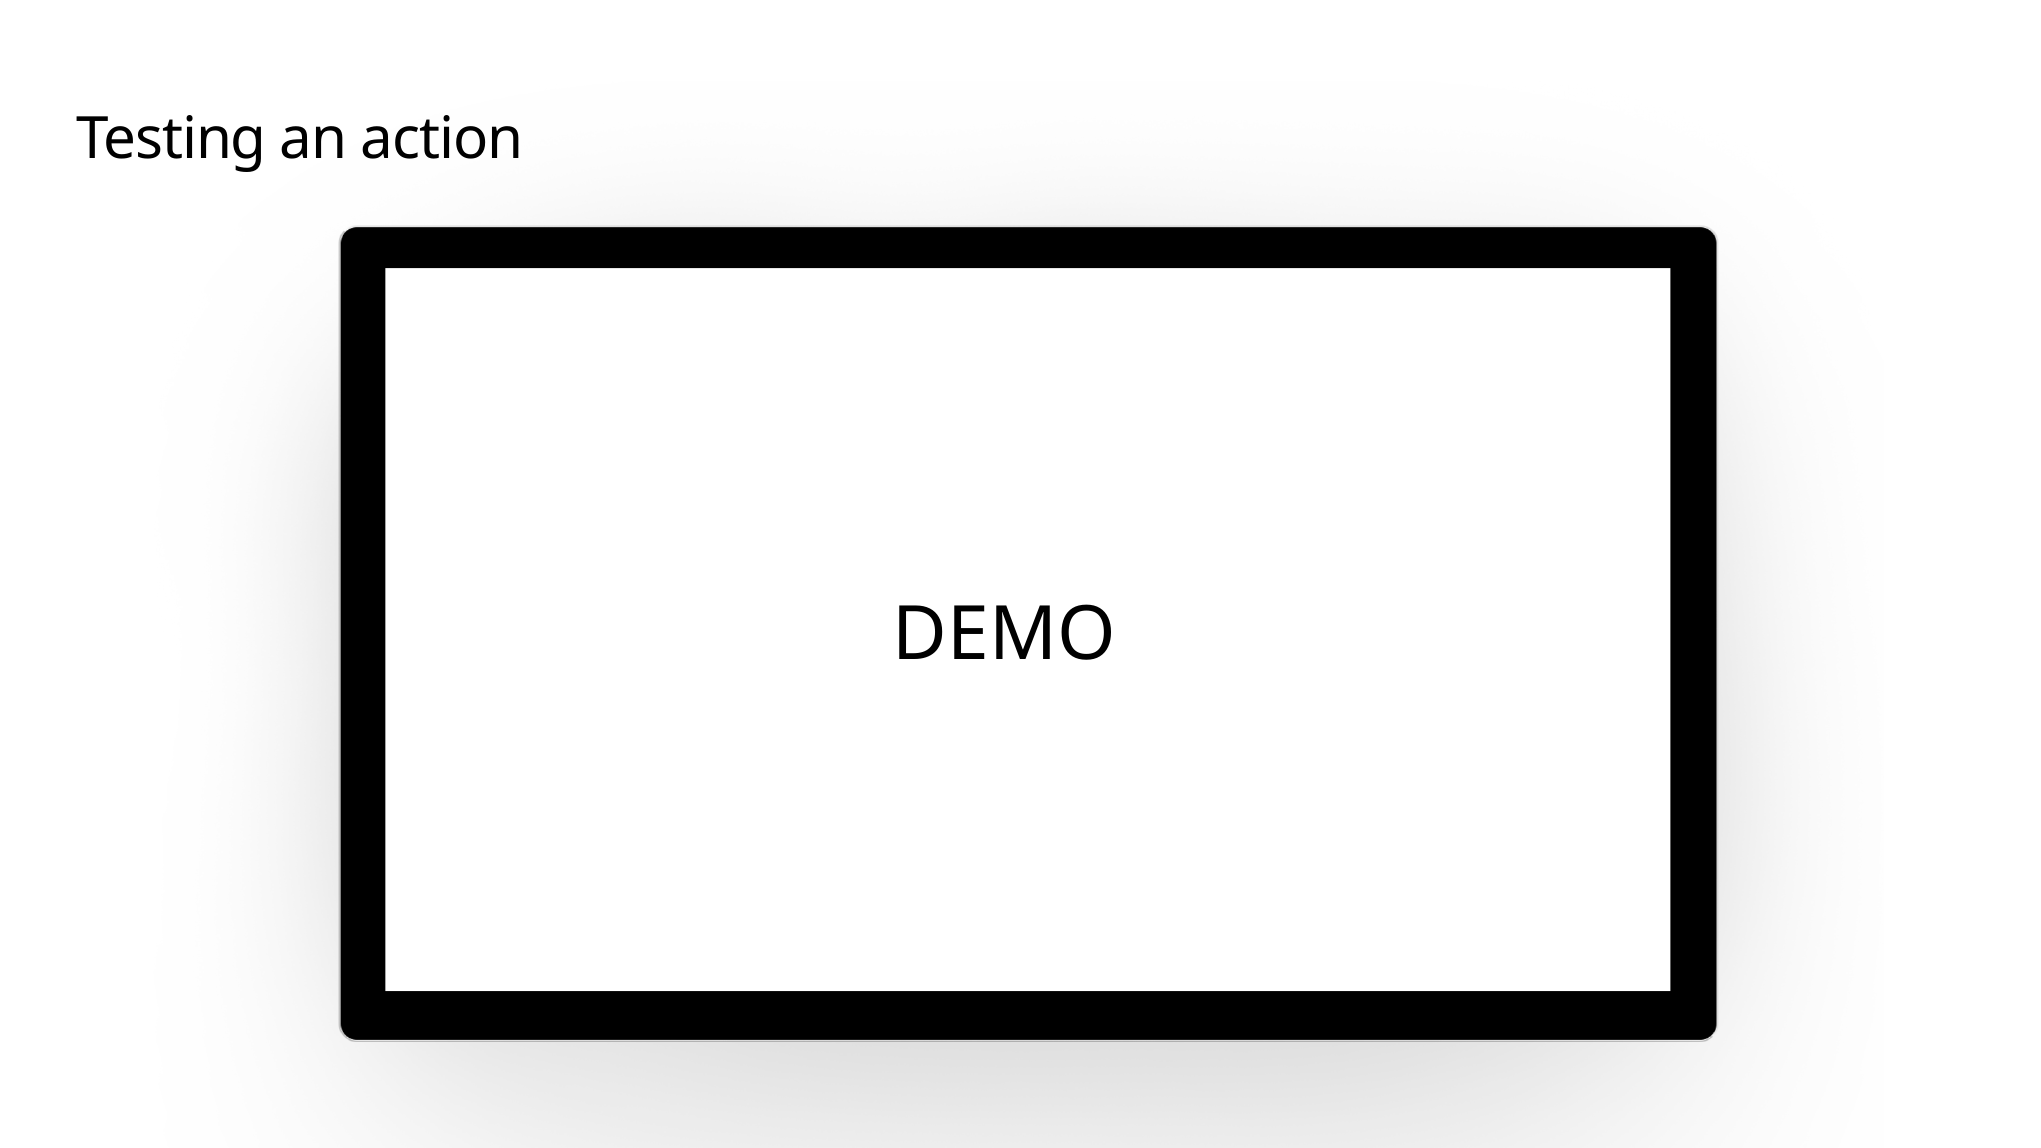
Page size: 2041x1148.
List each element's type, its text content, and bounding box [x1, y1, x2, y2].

title Testing an action [76, 103, 1969, 172]
picture [64, 81, 1884, 1148]
text_box DEMO [673, 577, 1336, 682]
